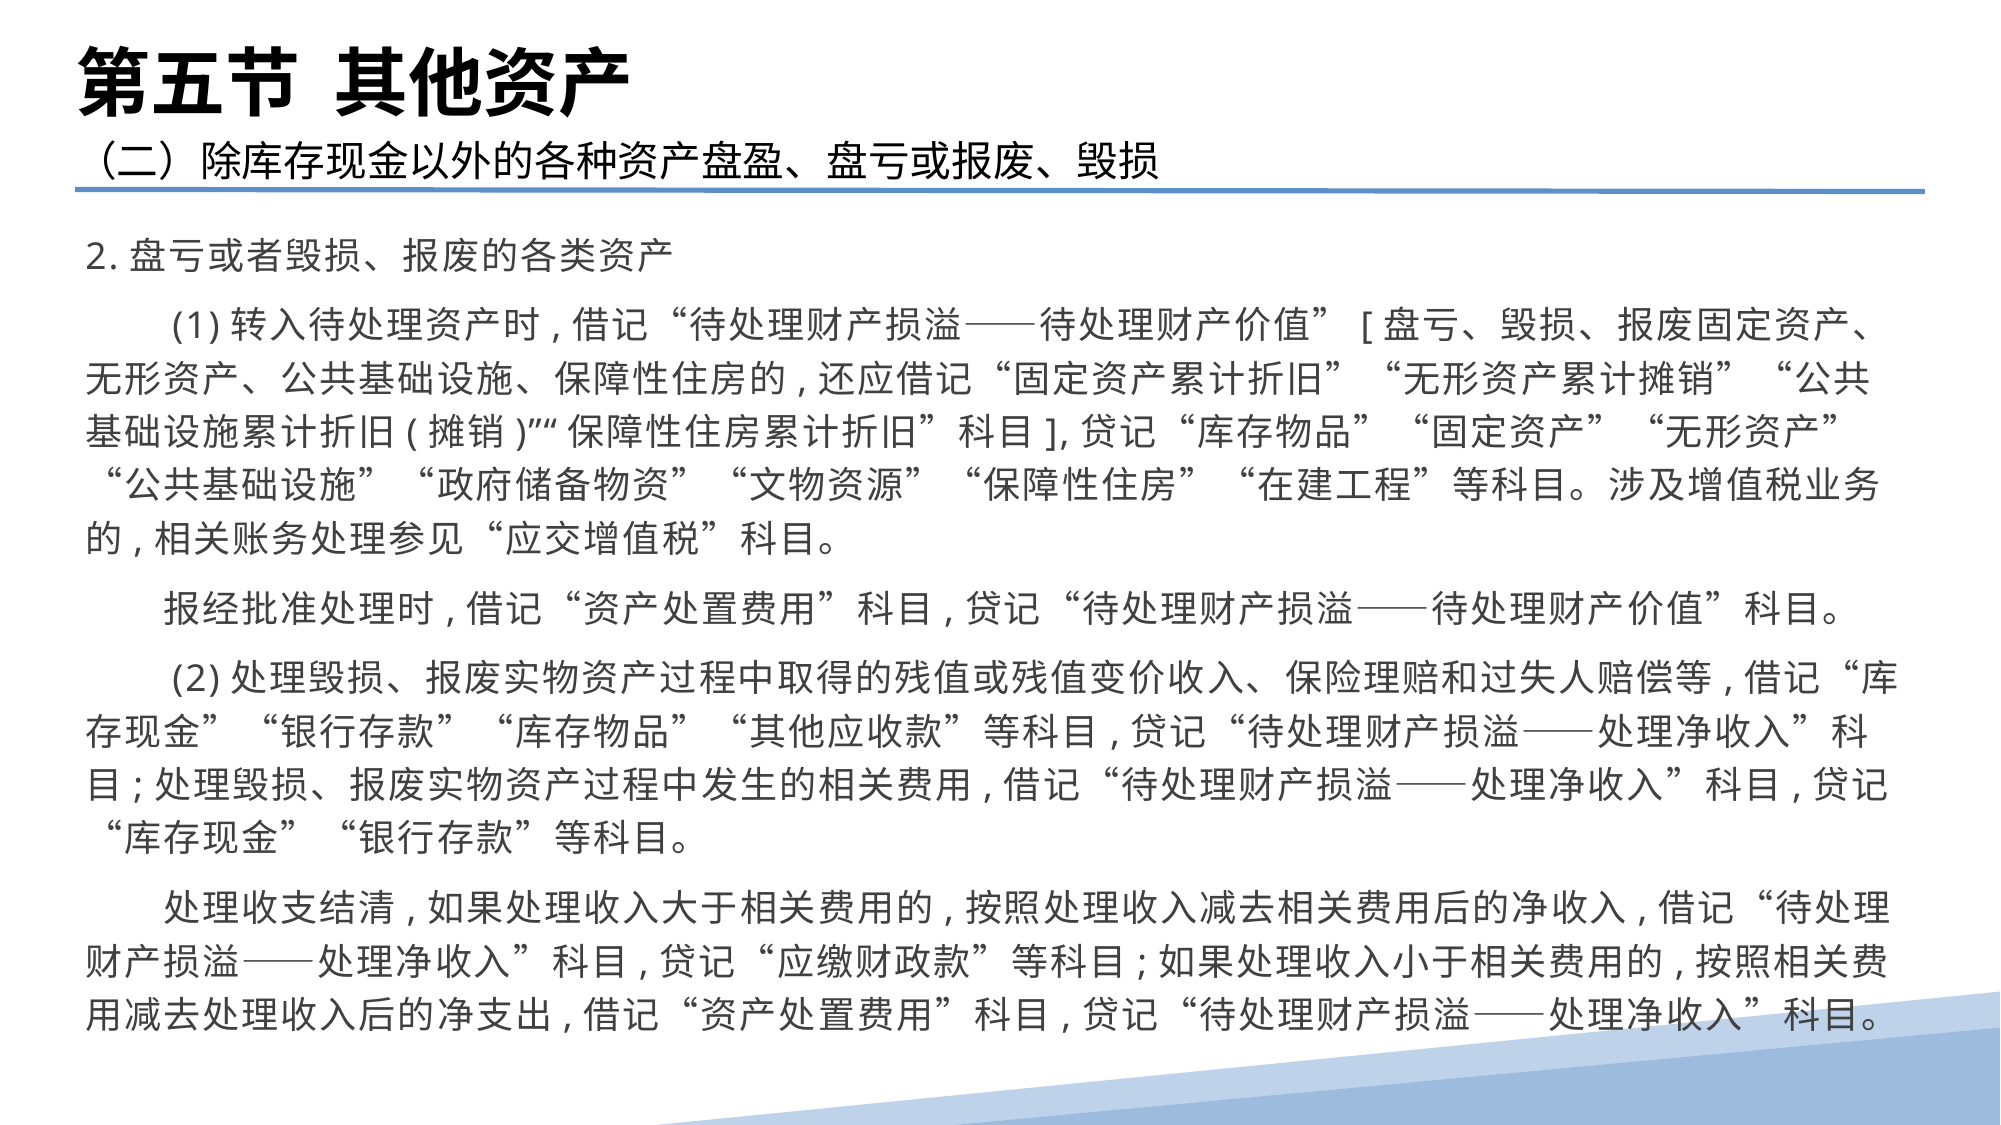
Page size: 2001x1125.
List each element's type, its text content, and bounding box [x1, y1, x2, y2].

text_box （二）除库存现金以外的各种资产盘盈、盘亏或报废、毁损 [75, 124, 1925, 189]
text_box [656, 991, 2000, 1125]
text_box 第五节 其他资产 [75, 24, 1925, 124]
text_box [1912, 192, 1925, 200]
text_box 2.盘亏或者毁损、报废的各类资产 (1)转入待处理资产时,借记“待处理财产损溢——待处理财产价值”[盘亏、毁损、报废固定资产、无形资产、公共基础设施、保障性住房的,还应借记“固定资产累计折旧”“无形资产累计摊销”“公共基础设施累计折旧(摊销)”“保障性住房累计折旧”科目],贷记“库存物品”“固定资产”“无形资产”“公共基础设施”“政府储备物资”“文物资源”“保障性住房”“在建工程”等科目。涉及增值税业务的,相关账务处理参见“应交增值税”科目。 报经批准处理时,借记“资产处置费用”科目,贷记“待处理财产损溢——待处理财产价值”科目。 (2)处理毁损、报废实物资产过程中取得的残值或残值变价收入、保险理赔和过失人赔偿等,借记“库存现金”“银行存款”“库存物品”“其他应收款”等科目,贷记“待处理财产损溢——处理净收入”科目;处理毁损、报废实物资产过程中发生的相关费用,借记“待处理财产损溢——处理净收入”科目,贷记“库存现金”“银行存款”等科目。 处理收支结清,如果处理收入大于相关费用的,按照处理收入减去相关费用后的净收入,借记“待处理财产损溢——处理净收入”科目,贷记“应缴财政款”等科目;如果处理收入小于相关费用的,按照相关费用减去处理收入后的净支出,借记“资产处置费用”科目,贷记“待处理财产损溢——处理净收入”科目。 [75, 192, 1912, 1068]
